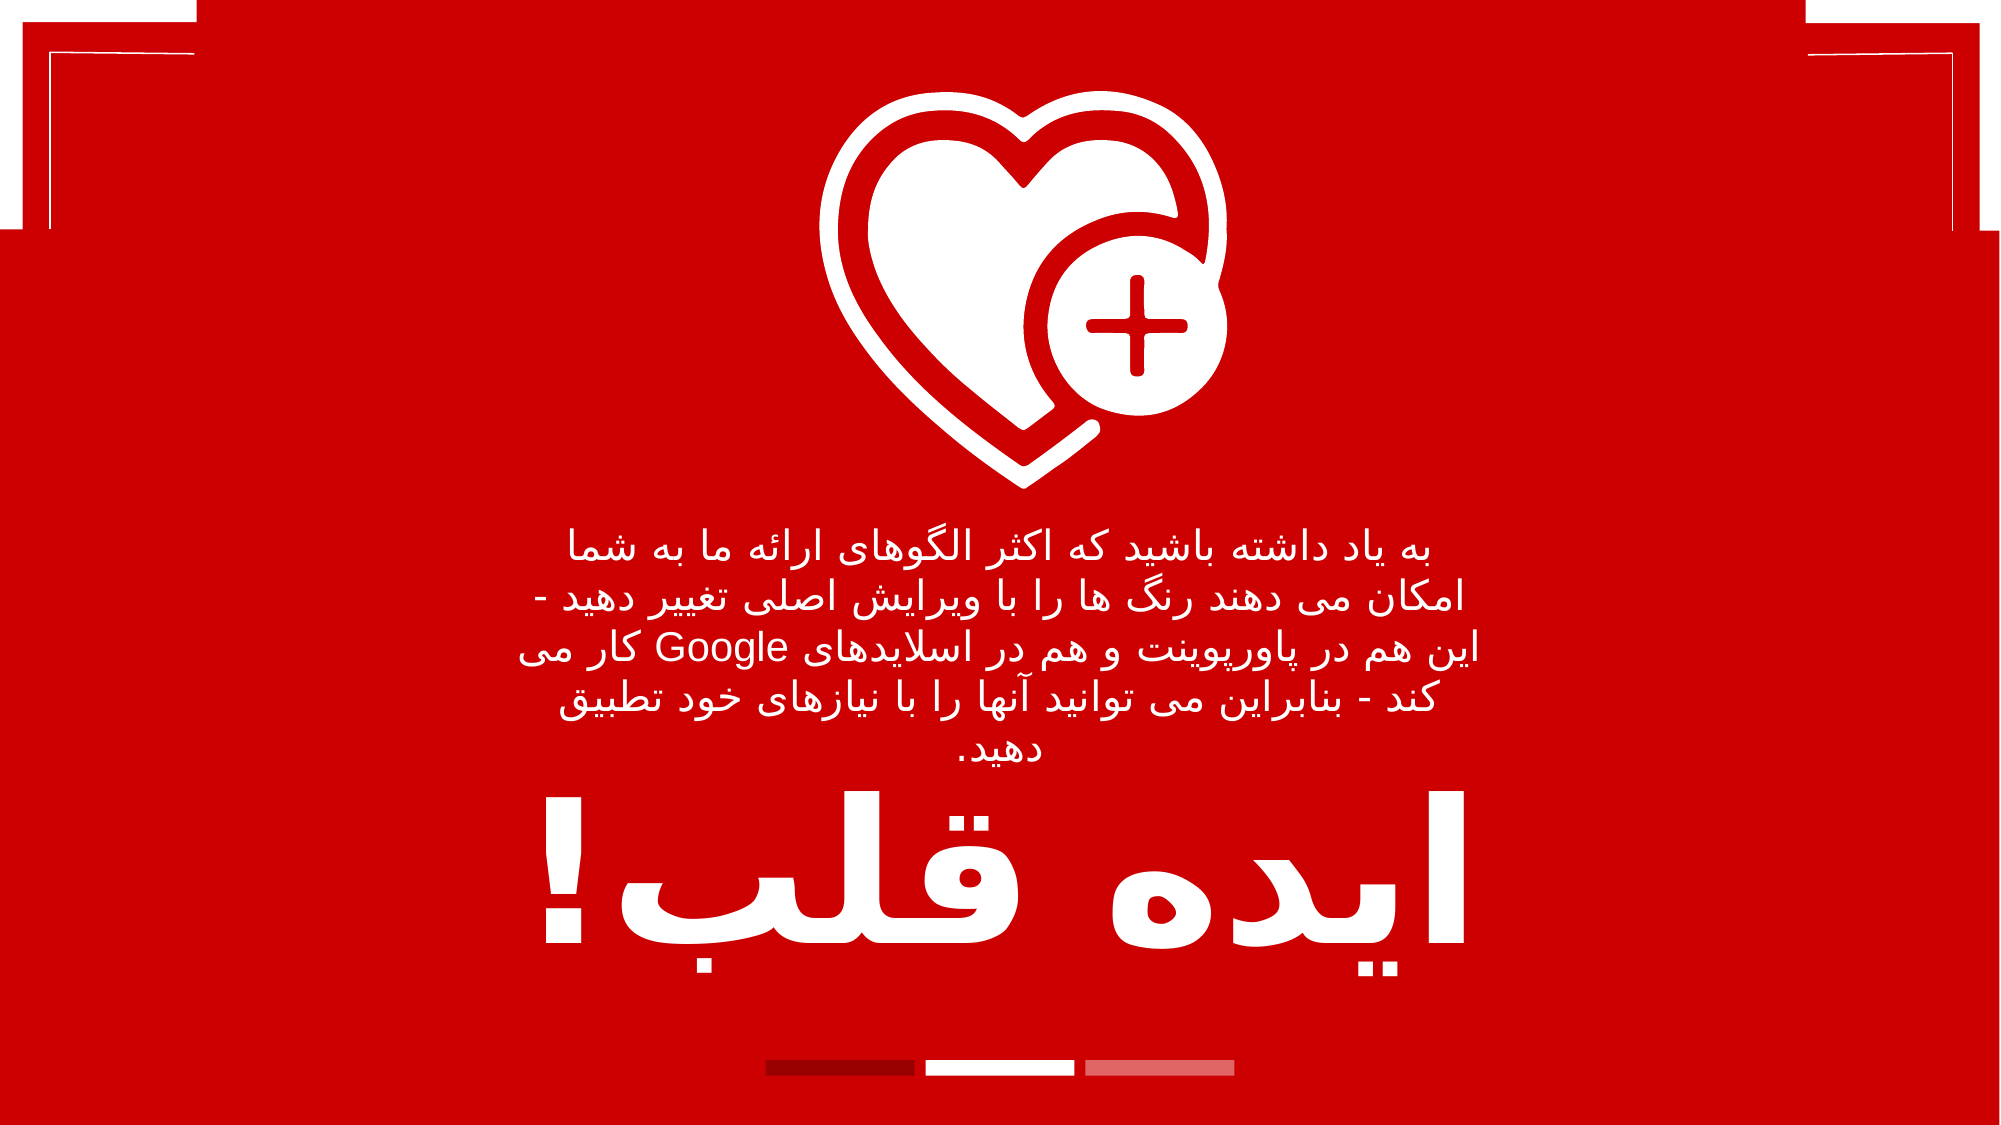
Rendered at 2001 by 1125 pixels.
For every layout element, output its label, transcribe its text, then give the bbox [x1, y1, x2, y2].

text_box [0, 13, 216, 211]
text_box به یاد داشته باشید که اکثر الگوهای ارائه ما به شما امکان می دهند رنگ ها را با ویرایش اصلی تغییر دهید - این هم در پاورپوینت و هم در اسلایدهای Google کار می کند - بنابراین می توانید آنها را با نیازهای خود تطبیق دهید. [490, 499, 1510, 737]
text_box [765, 1060, 915, 1076]
text_box [925, 1060, 1075, 1076]
title ایده قلب! [68, 651, 1932, 1076]
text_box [1786, 14, 2000, 212]
text_box [1085, 1060, 1235, 1076]
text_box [813, 83, 1235, 490]
